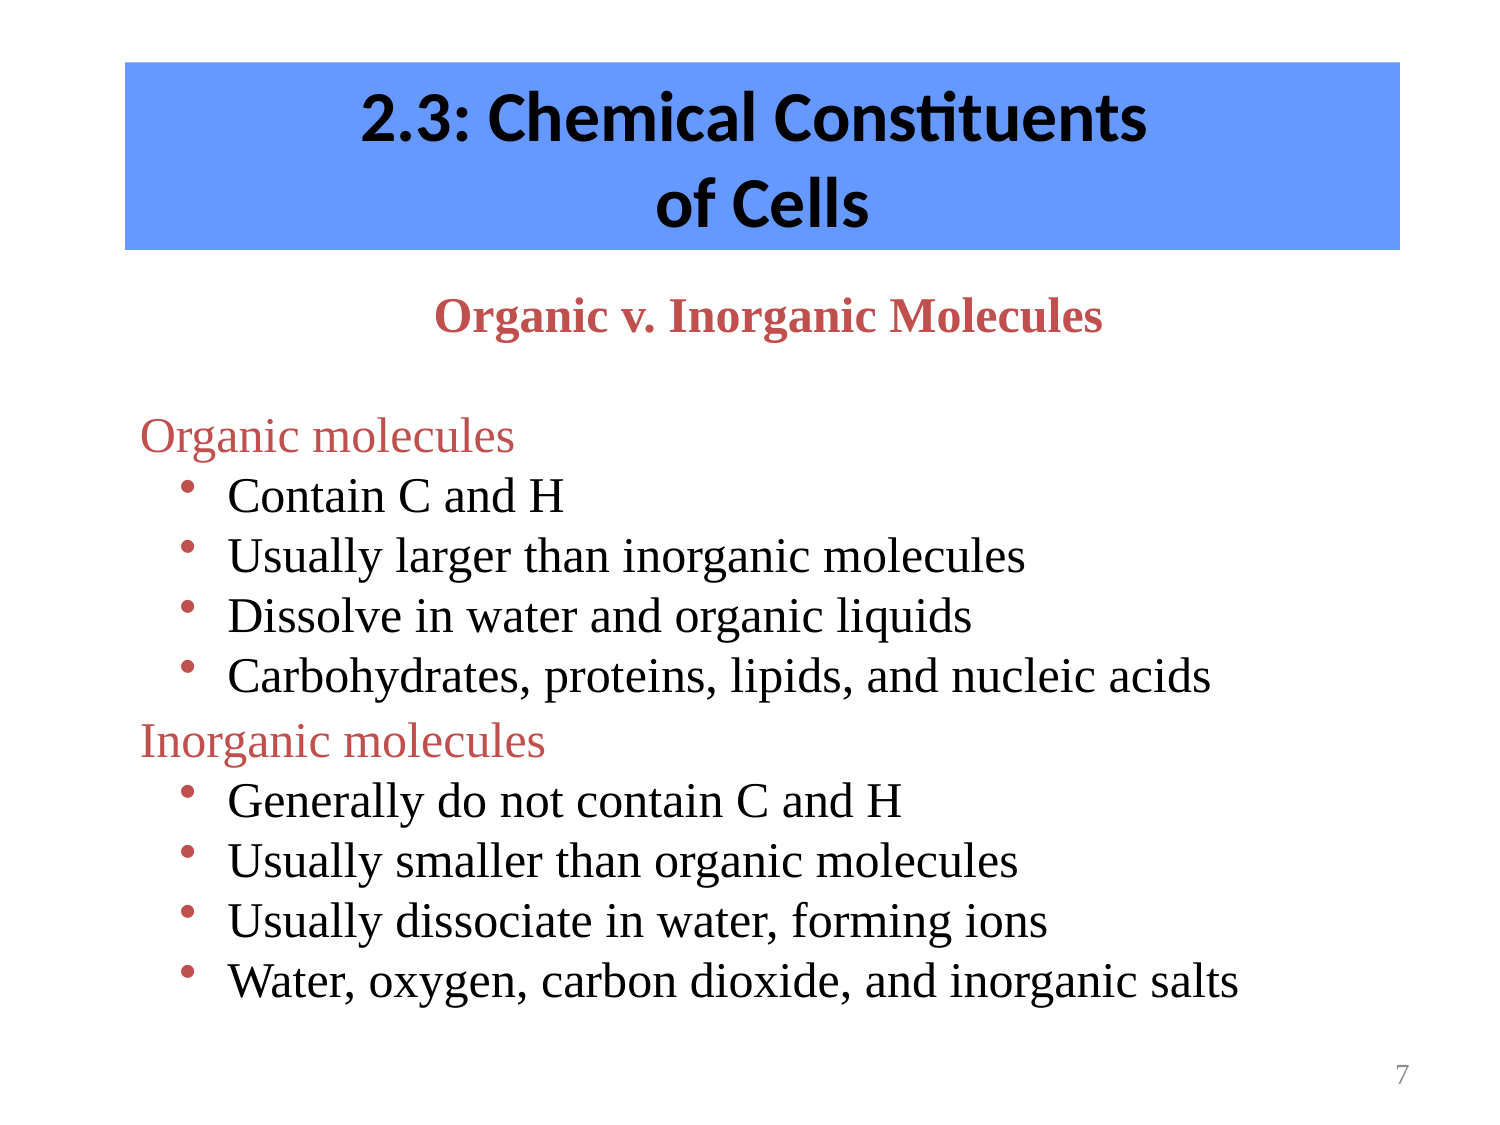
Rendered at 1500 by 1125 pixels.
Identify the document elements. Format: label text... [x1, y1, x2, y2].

slide_number 7 [1074, 1042, 1425, 1103]
title 2.3: Chemical Constituents of Cells [125, 62, 1400, 250]
text_box Inorganic molecules Generally do not contain C and H Usually smaller than organic molecules Usually dissociate in water, forming ions Water, oxygen, carbon dioxide, and inorganic salts [125, 699, 1350, 1015]
text_box Organic v. Inorganic Molecules Organic molecules Contain C and H Usually larger than inorganic molecules Dissolve in water and organic liquids Carbohydrates, proteins, lipids, and nucleic acids [124, 274, 1413, 830]
